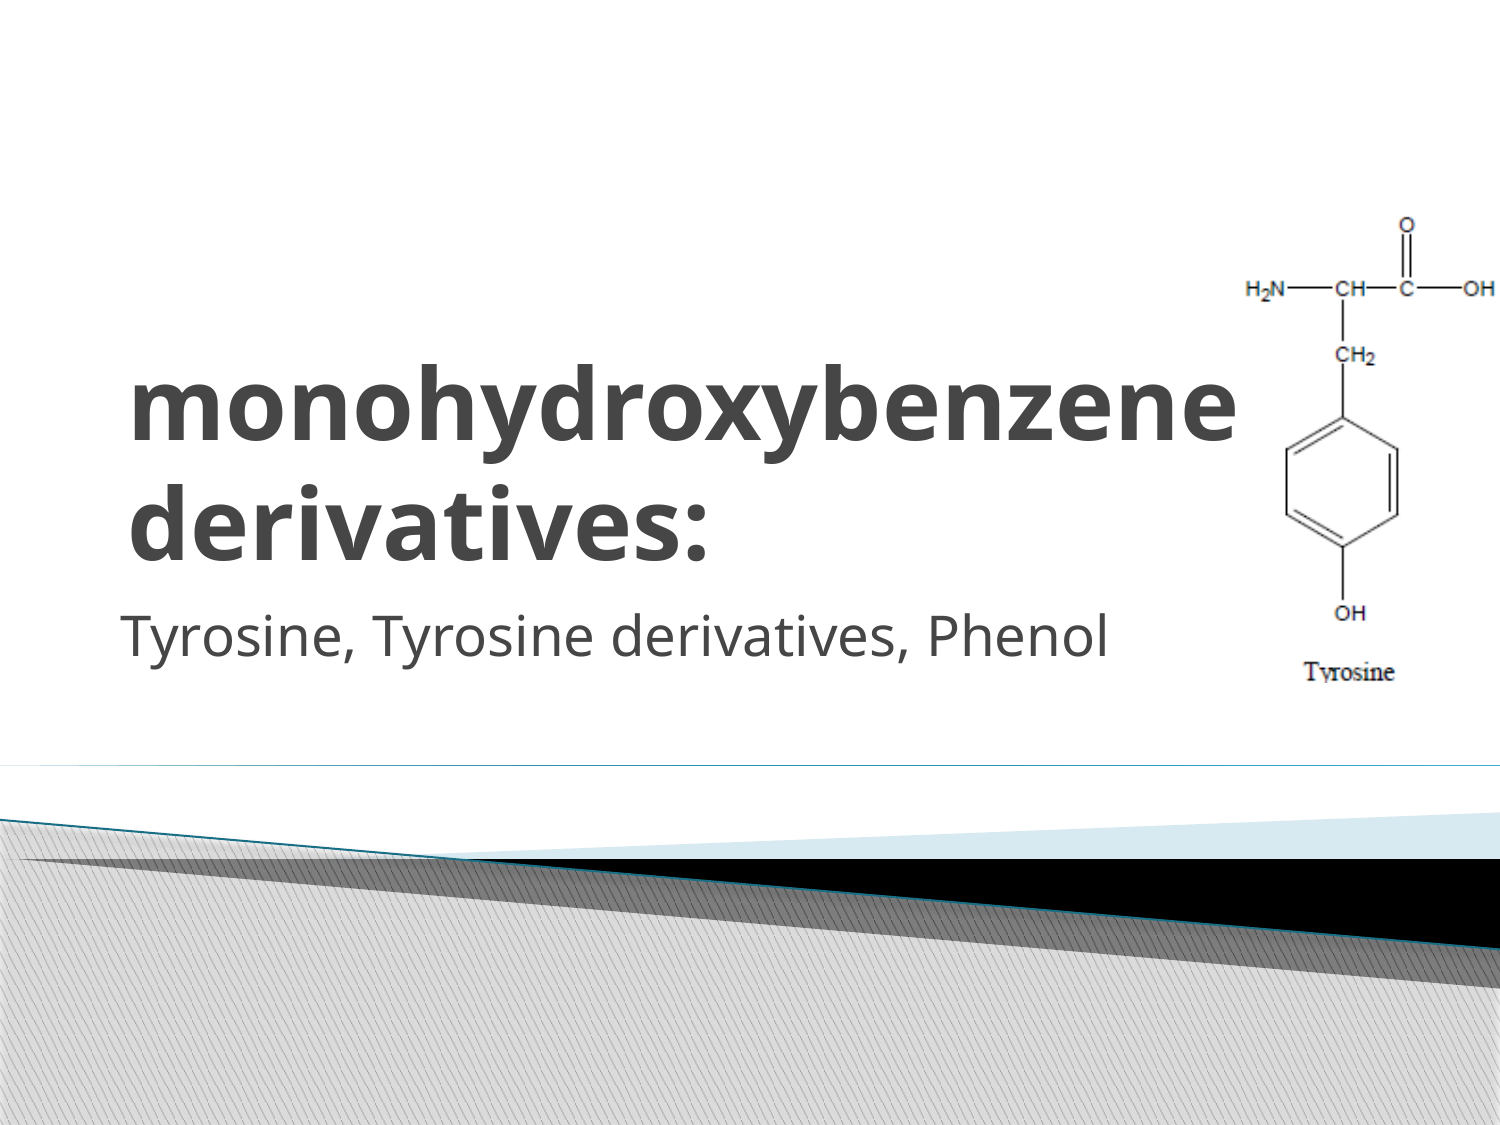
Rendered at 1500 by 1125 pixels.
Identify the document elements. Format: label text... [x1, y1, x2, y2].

subtitle Tyrosine, Tyrosine derivatives, Phenol [112, 592, 1388, 790]
title monohydroxybenzene derivatives: [112, 287, 1235, 588]
picture [1240, 212, 1500, 684]
picture [5, 859, 1500, 989]
